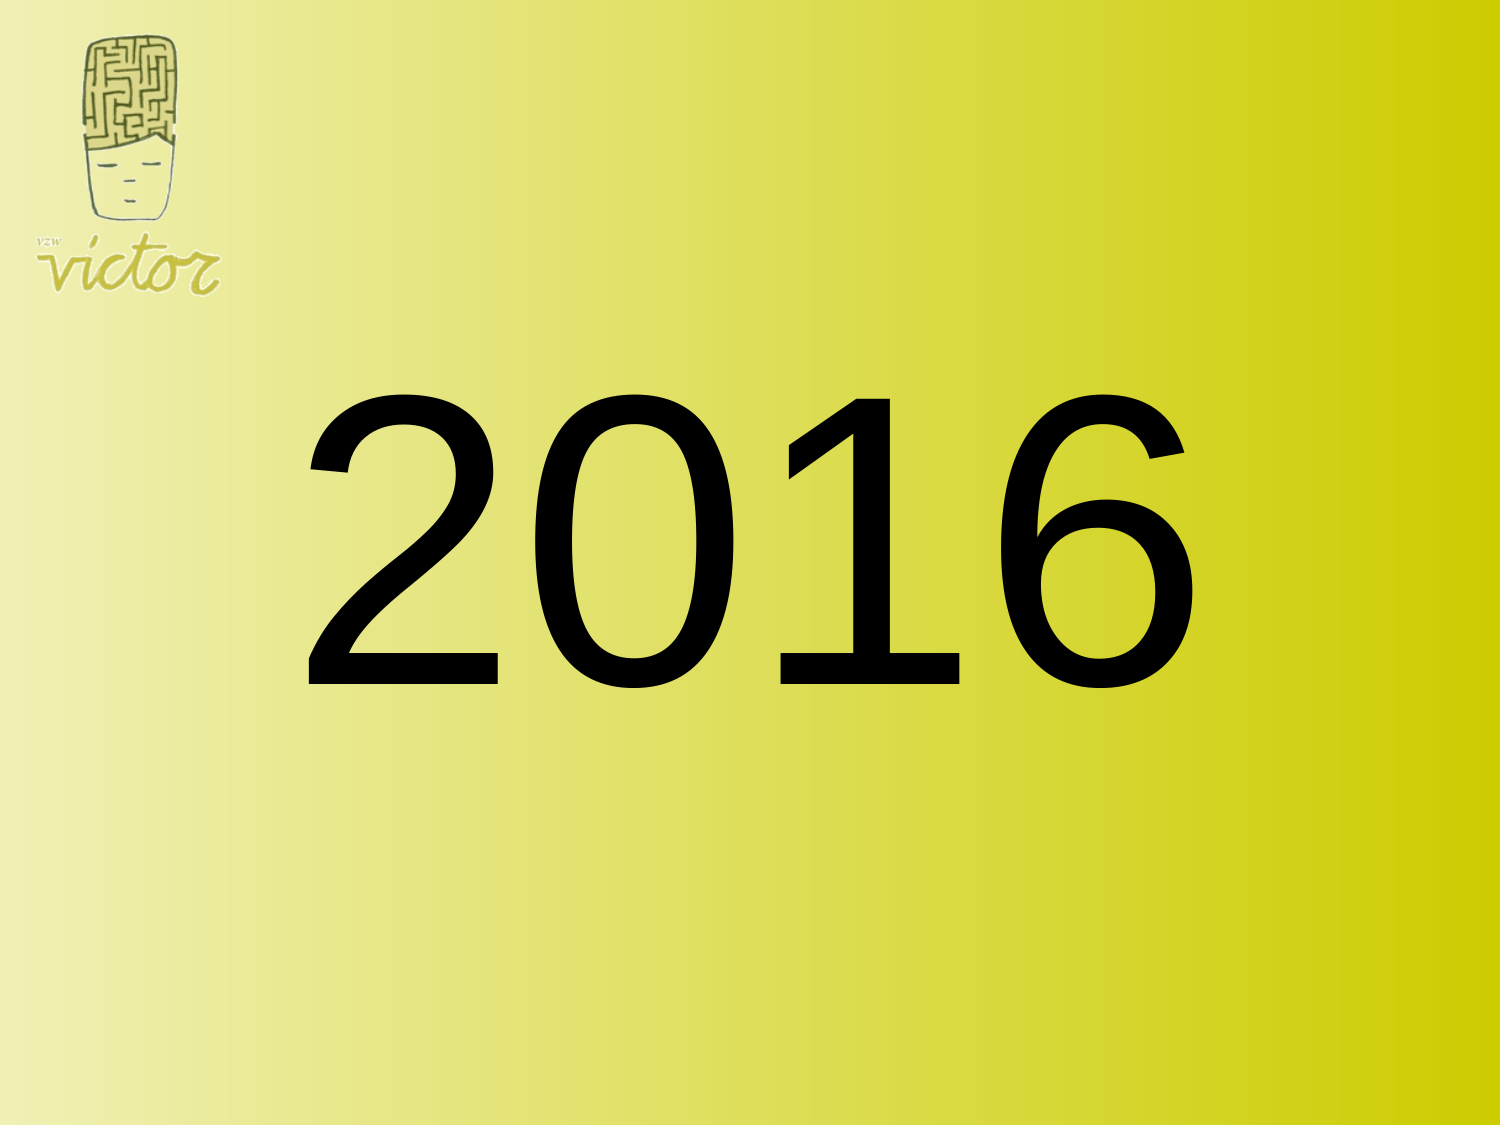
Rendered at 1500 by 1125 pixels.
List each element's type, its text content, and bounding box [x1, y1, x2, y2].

list 2016 [74, 262, 1426, 1006]
picture [29, 30, 234, 303]
